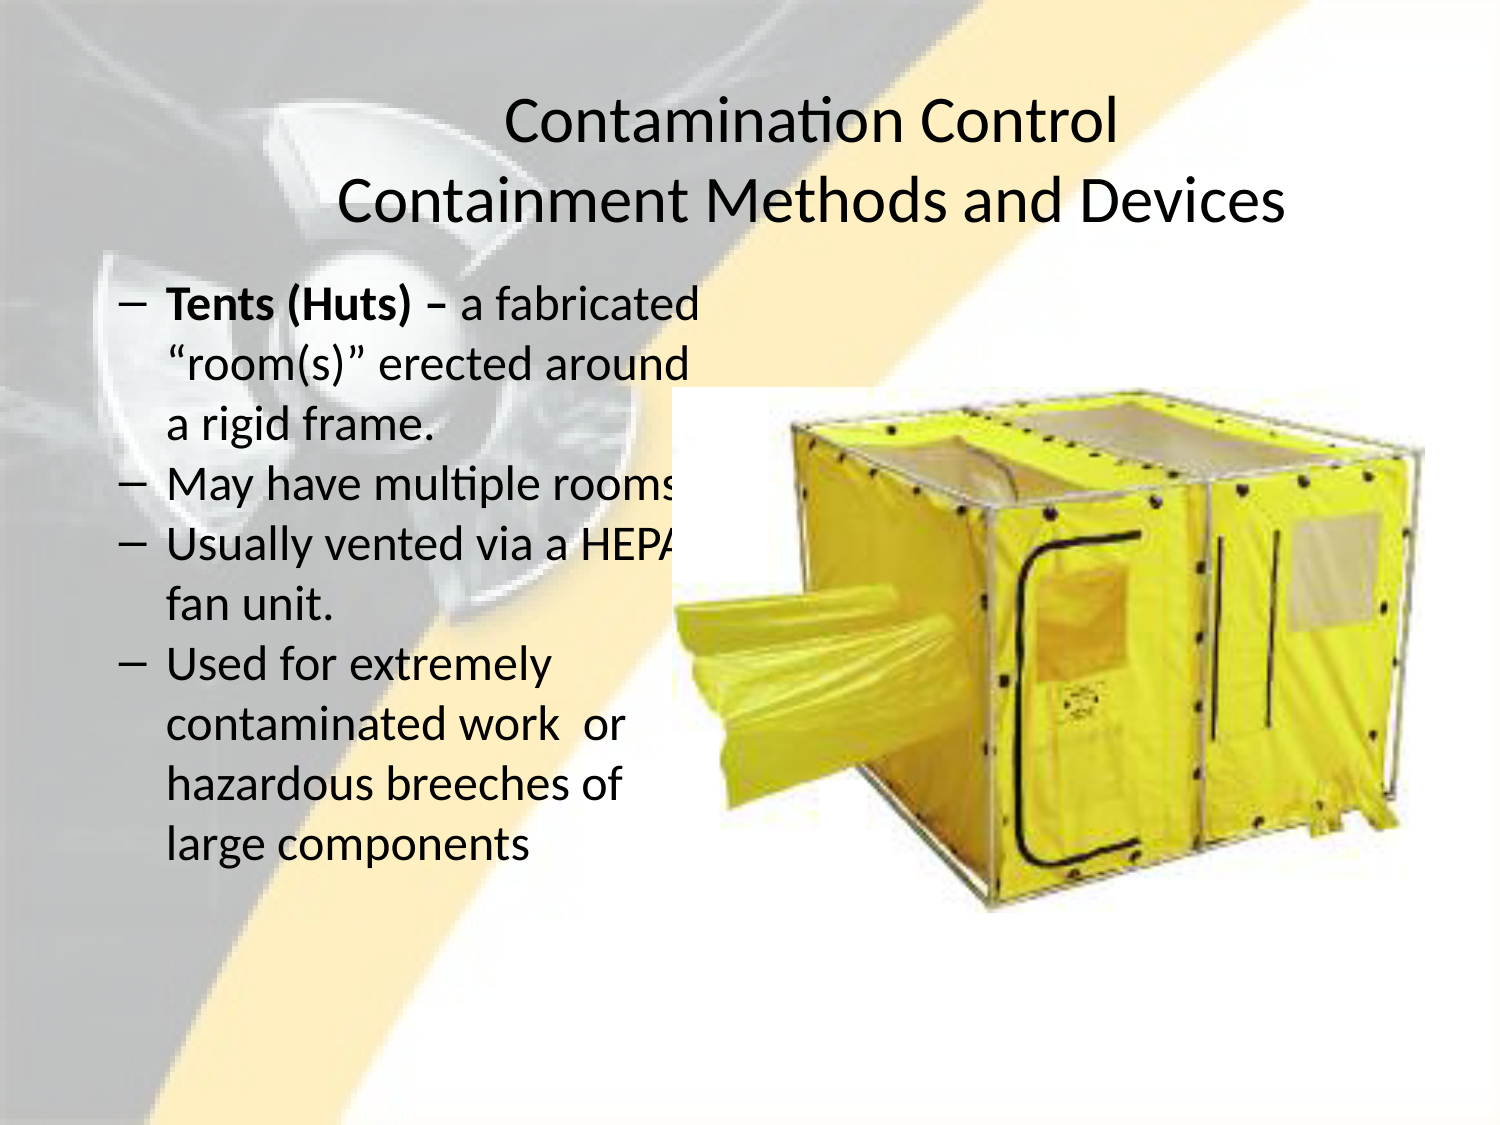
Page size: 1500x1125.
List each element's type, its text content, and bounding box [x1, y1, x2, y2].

title Contamination Control Containment Methods and Devices [200, 62, 1425, 250]
picture [672, 387, 1426, 913]
list Tents (Huts) – a fabricated “room(s)” erected around a rigid frame. May have multiple rooms. Usually vented via a HEPA fan unit. Used for extremely contaminated work or hazardous breeches of large components [75, 262, 738, 916]
